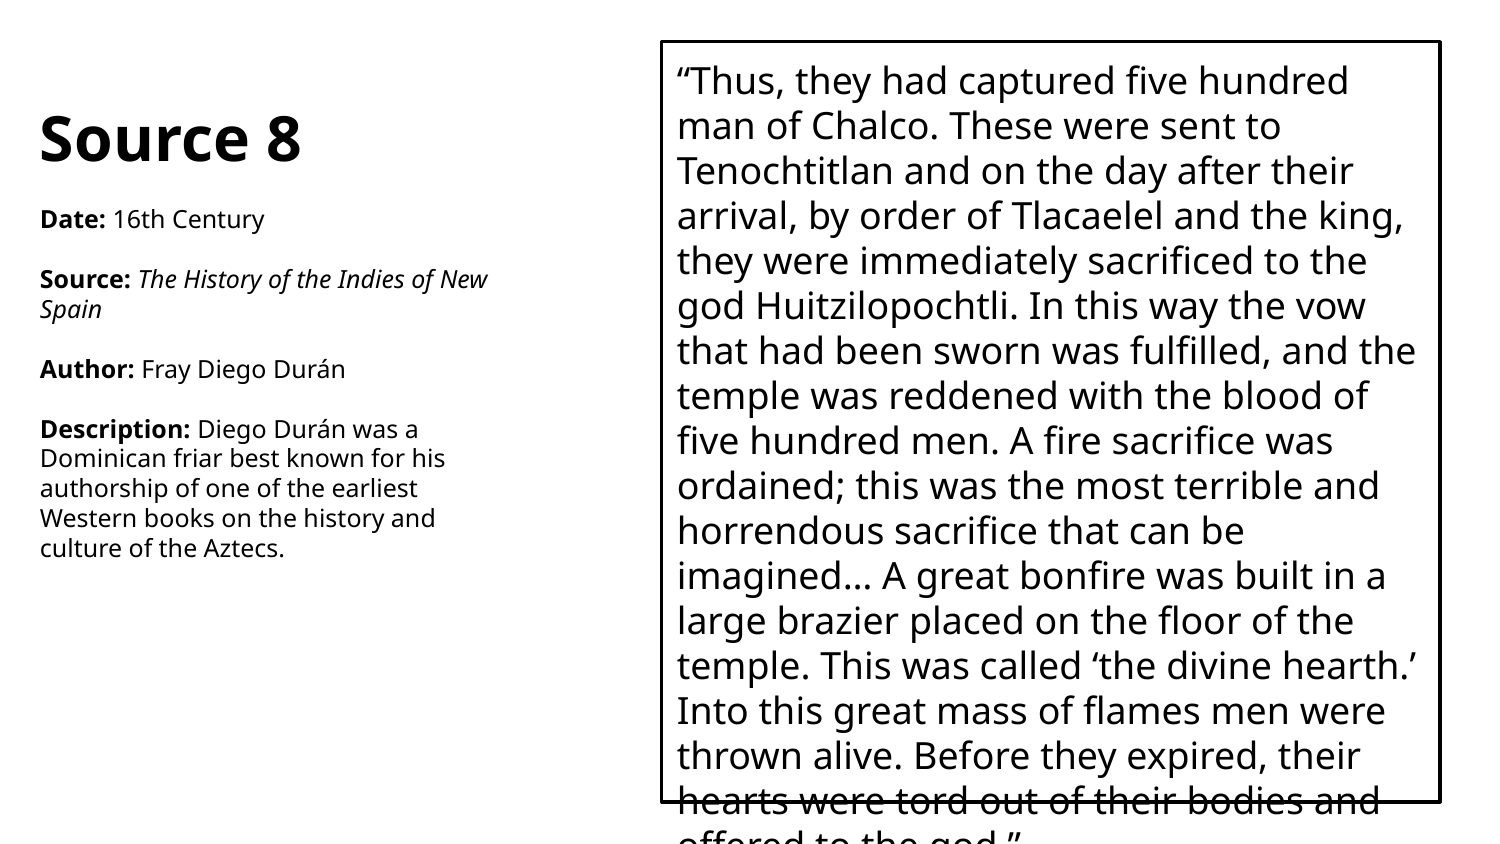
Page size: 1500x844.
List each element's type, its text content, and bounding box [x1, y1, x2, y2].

text_box “Thus, they had captured five hundred man of Chalco. These were sent to Tenochtitlan and on the day after their arrival, by order of Tlacaelel and the king, they were immediately sacrificed to the god Huitzilopochtli. In this way the vow that had been sworn was fulfilled, and the temple was reddened with the blood of five hundred men. A fire sacrifice was ordained; this was the most terrible and horrendous sacrifice that can be imagined… A great bonfire was built in a large brazier placed on the floor of the temple. This was called ‘the divine hearth.’ Into this great mass of flames men were thrown alive. Before they expired, their hearts were tord out of their bodies and offered to the god.” [661, 41, 1440, 803]
text_box Source 8 Date: 16th Century Source: The History of the Indies of New Spain Author: Fray Diego Durán Description: Diego Durán was a Dominican friar best known for his authorship of one of the earliest Western books on the history and culture of the Aztecs. [24, 83, 534, 811]
